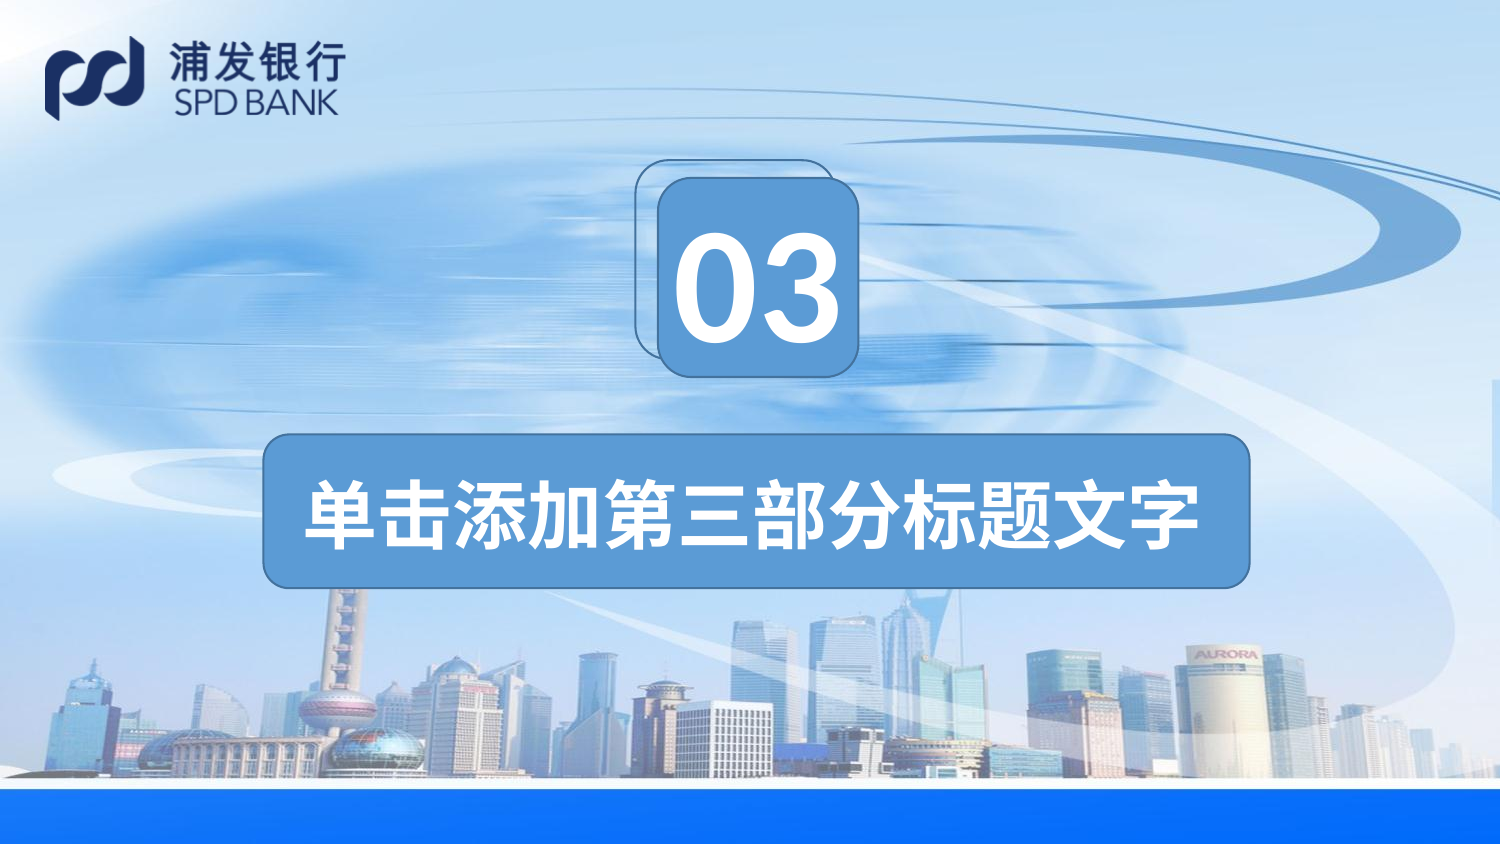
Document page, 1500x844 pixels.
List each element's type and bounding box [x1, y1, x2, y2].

text_box [657, 168, 859, 386]
picture [0, 0, 1500, 844]
